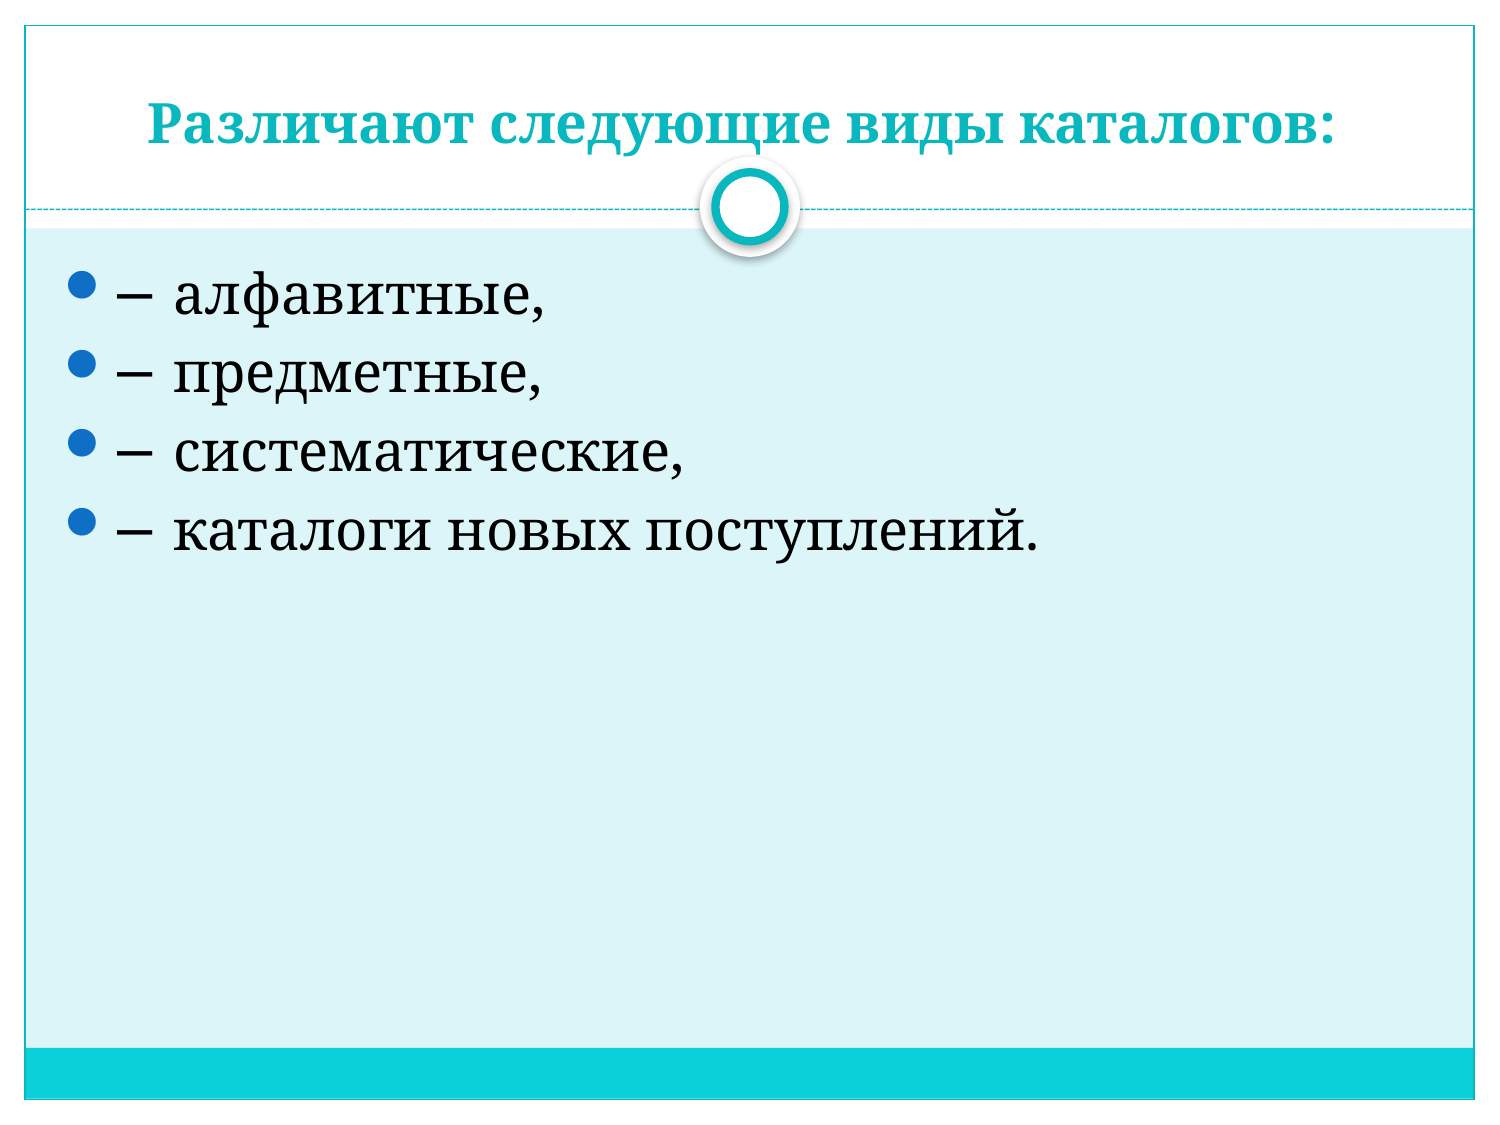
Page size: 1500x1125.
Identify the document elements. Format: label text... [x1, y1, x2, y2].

list − алфавитные, − предметные, − систематические, − каталоги новых поступлений. [49, 250, 1445, 1001]
title Различают следующие виды каталогов: [49, 37, 1450, 162]
